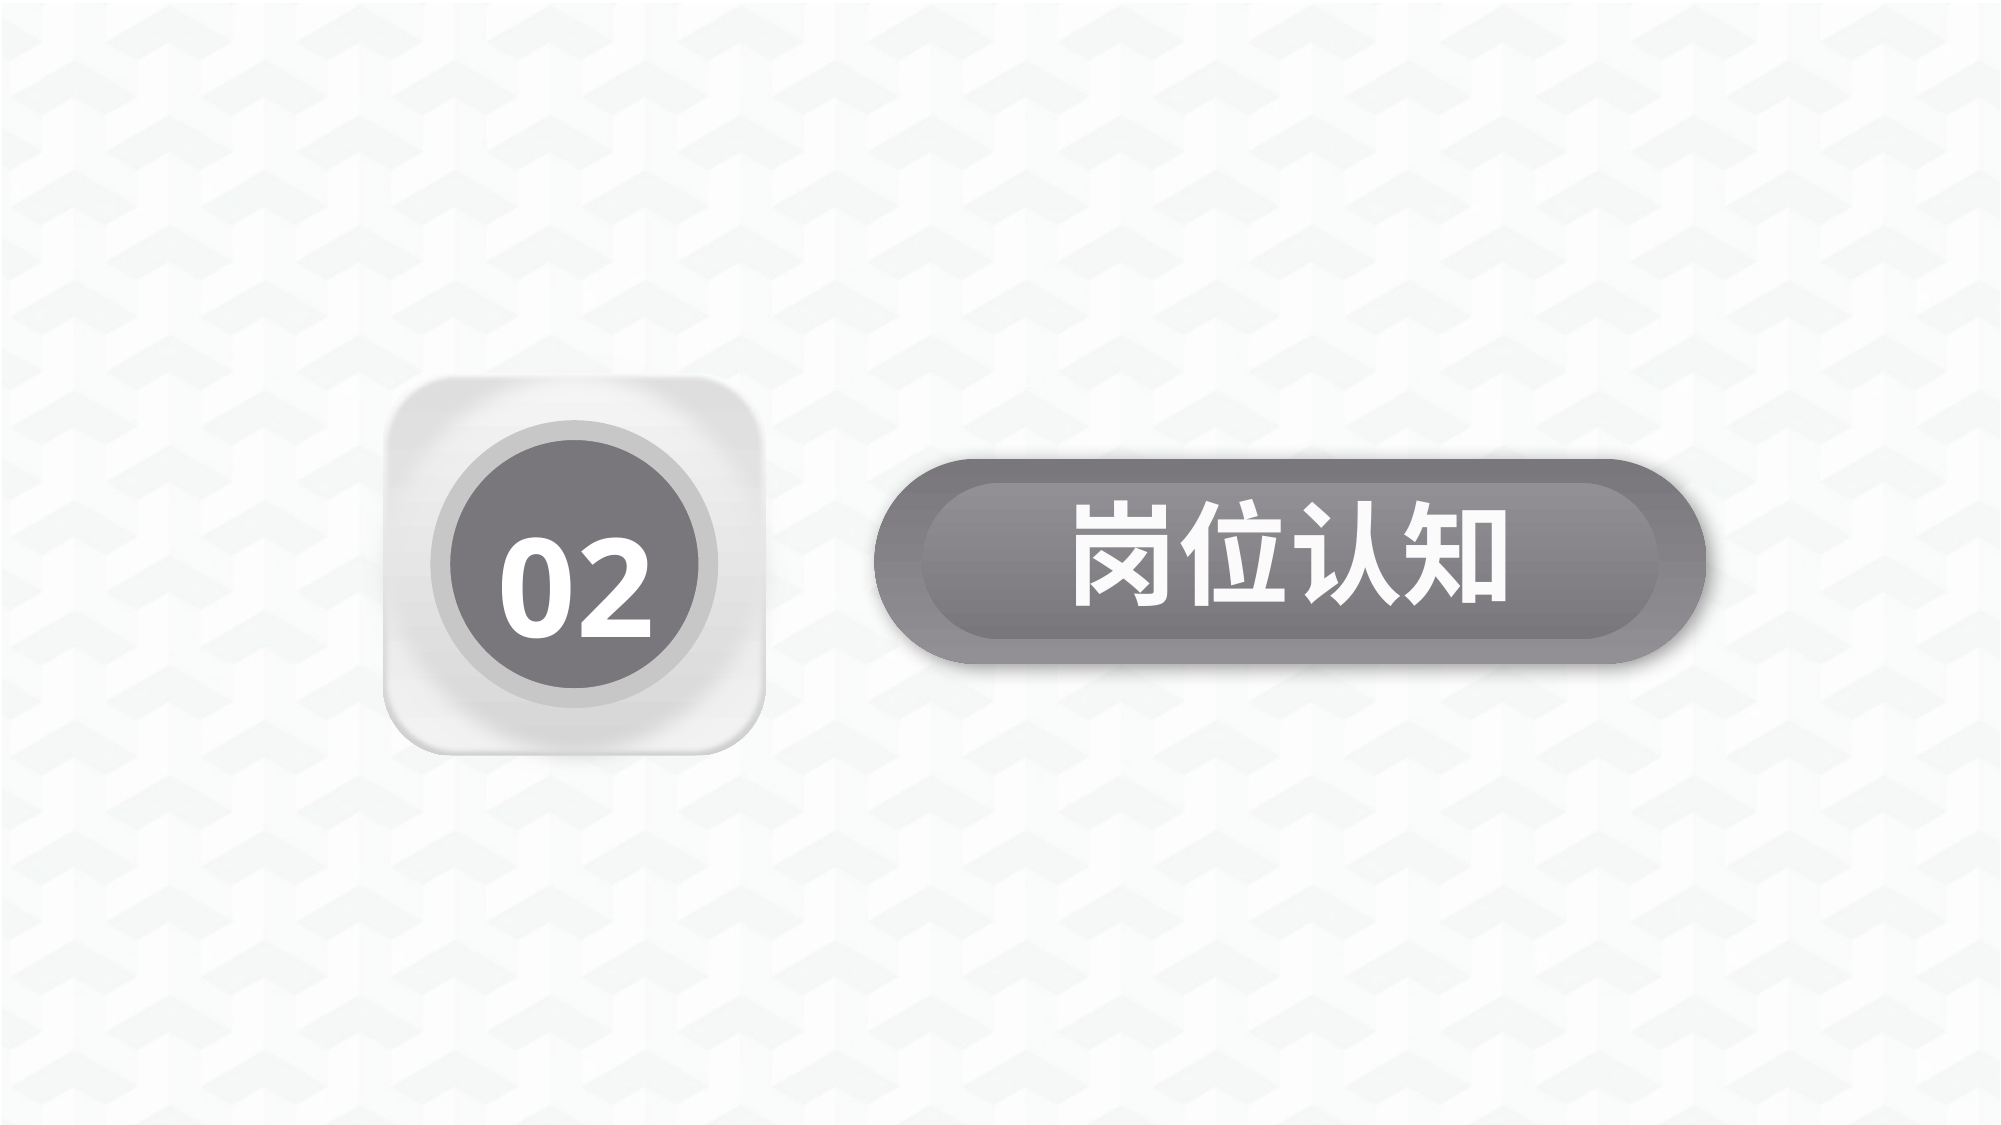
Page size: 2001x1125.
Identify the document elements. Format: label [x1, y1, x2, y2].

text_box [361, 351, 788, 777]
text_box [874, 458, 1707, 664]
picture [1, 3, 2001, 1125]
